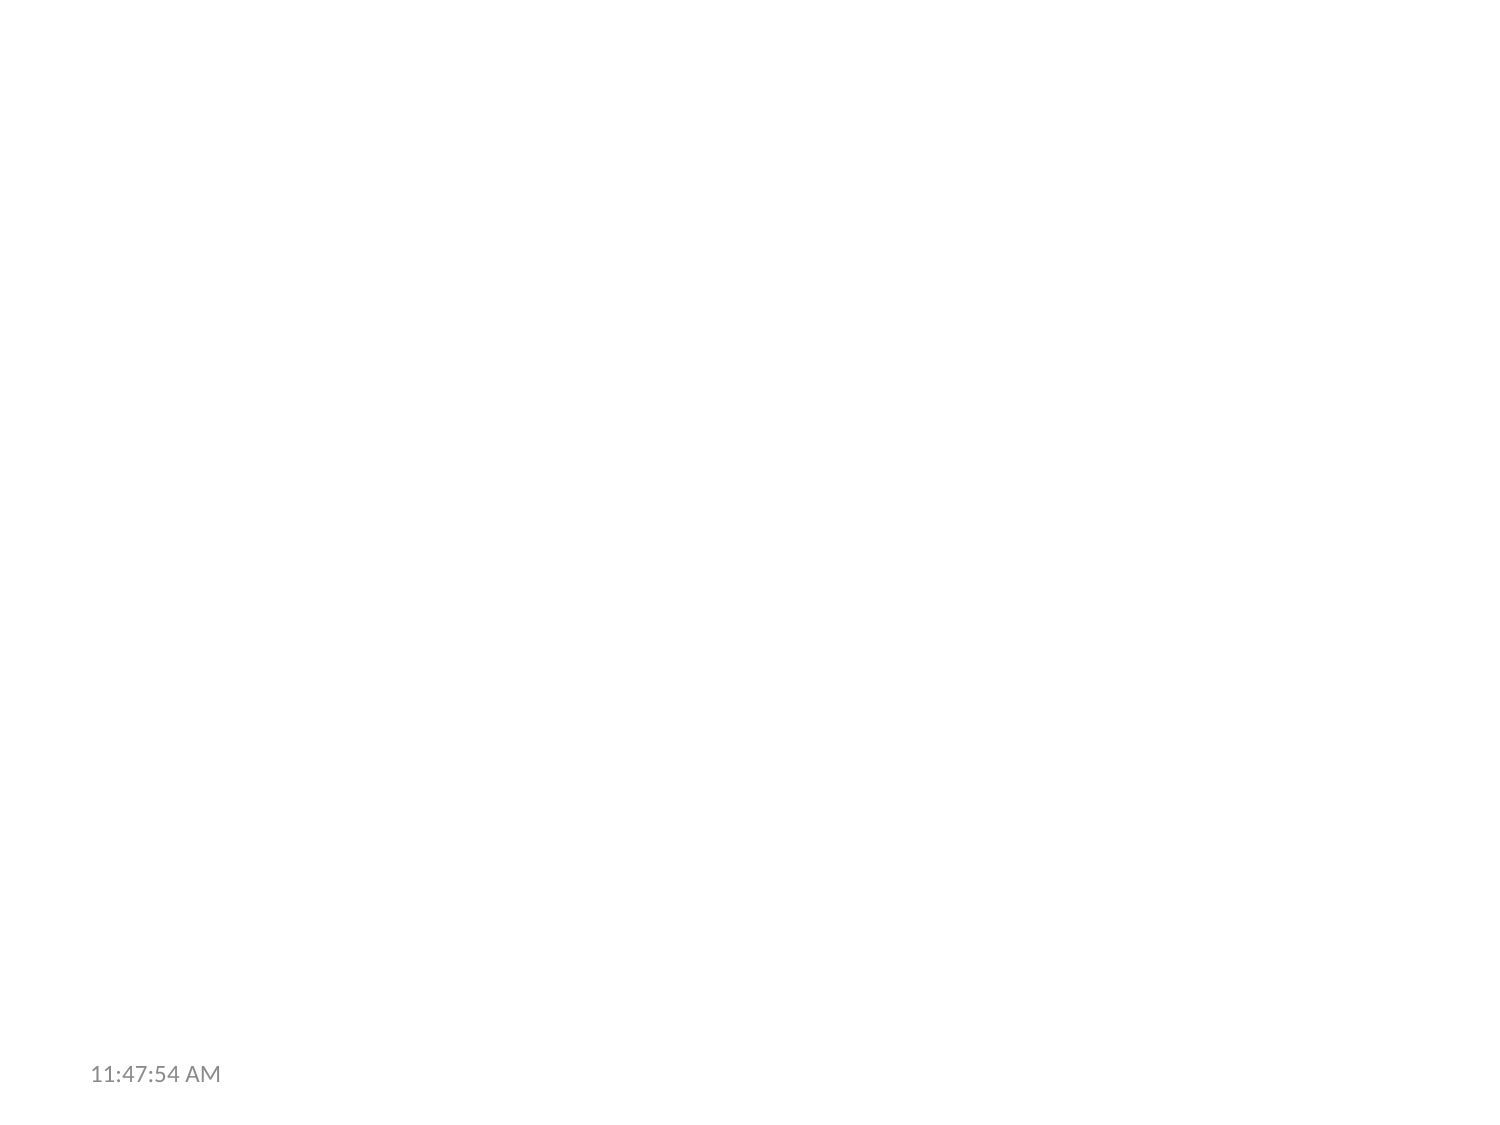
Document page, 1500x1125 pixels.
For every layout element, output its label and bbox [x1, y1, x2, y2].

slide_number [75, 1042, 425, 1103]
